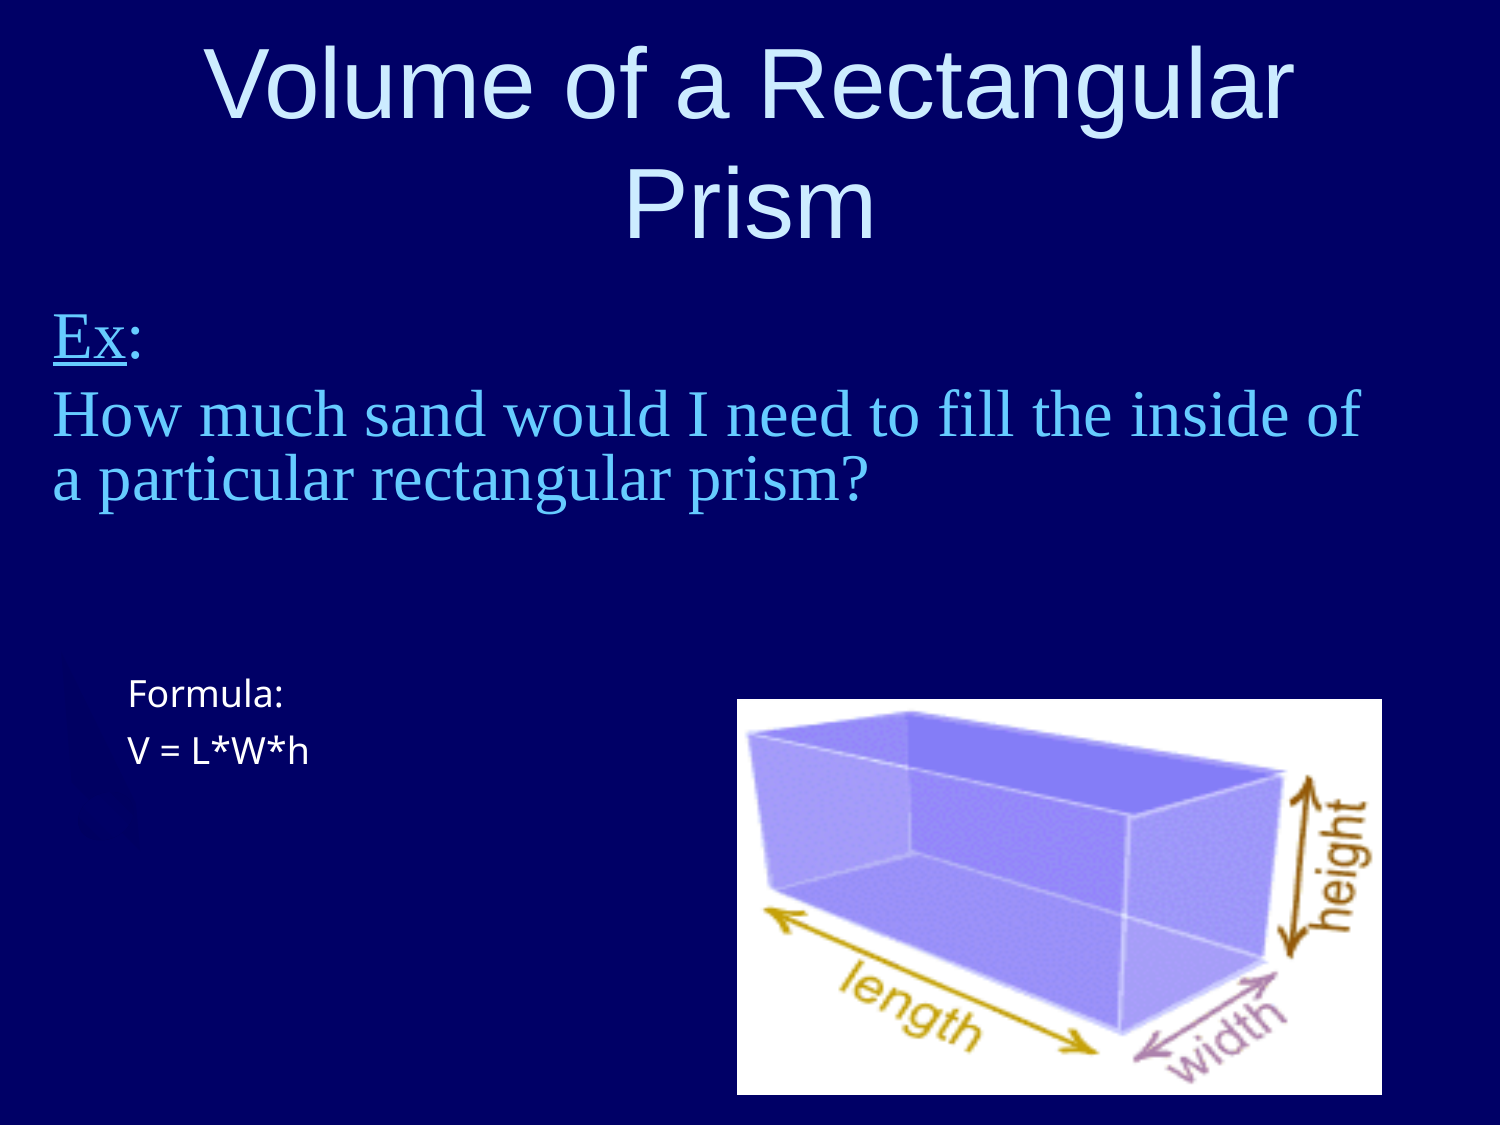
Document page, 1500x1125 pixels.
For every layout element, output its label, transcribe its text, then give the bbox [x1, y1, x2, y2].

picture [737, 699, 1382, 1095]
subtitle Ex: How much sand would I need to fill the inside of a particular rectangular prism? [37, 299, 1413, 588]
title Volume of a Rectangular Prism [112, 24, 1388, 267]
text_box Formula: V = L*W*h [112, 662, 775, 780]
